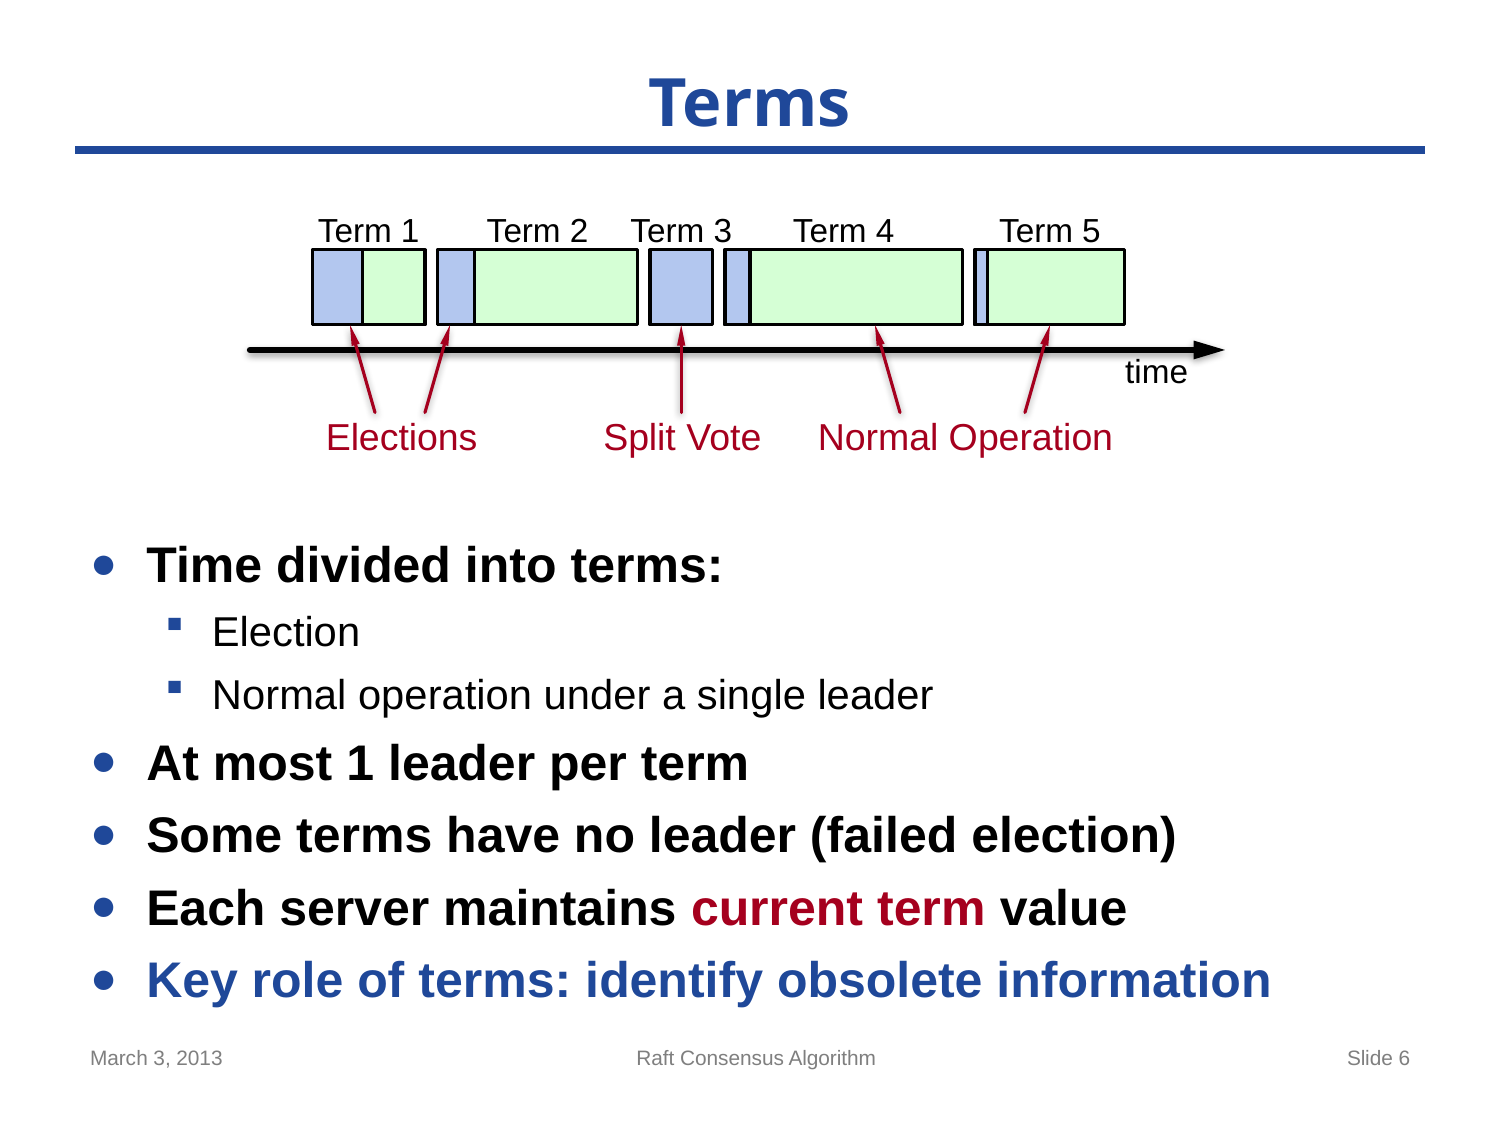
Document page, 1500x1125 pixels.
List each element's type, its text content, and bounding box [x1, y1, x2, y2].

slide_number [75, 1037, 425, 1103]
text_box [648, 250, 714, 327]
text_box [310, 248, 365, 327]
text_box [989, 248, 1127, 327]
text_box time [1125, 359, 1189, 390]
footer Raft Consensus Algorithm [474, 1037, 1038, 1103]
text_box Term 5 [999, 209, 1101, 250]
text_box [874, 324, 901, 413]
text_box Term 2 [486, 209, 589, 250]
text_box Term 4 [792, 209, 895, 250]
text_box Elections [325, 412, 478, 458]
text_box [1024, 324, 1051, 413]
text_box Term 3 [624, 209, 738, 250]
text_box [973, 248, 989, 327]
slide_number Slide 6 [1074, 1037, 1425, 1103]
list Time divided into terms: Election Normal operation under a single leader At most 1 leader per term Some terms have no leader (failed election) Each server maintains current term value Key role of terms: identify obsolete information [75, 525, 1425, 1005]
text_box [349, 324, 376, 413]
text_box Term 1 [317, 209, 420, 250]
text_box [365, 248, 427, 327]
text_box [424, 324, 451, 413]
text_box Split Vote [603, 412, 762, 458]
text_box [723, 248, 752, 327]
text_box [752, 248, 965, 327]
text_box [435, 248, 477, 327]
text_box [477, 248, 640, 327]
text_box Normal Operation [817, 412, 1114, 458]
title Terms [75, 50, 1425, 150]
